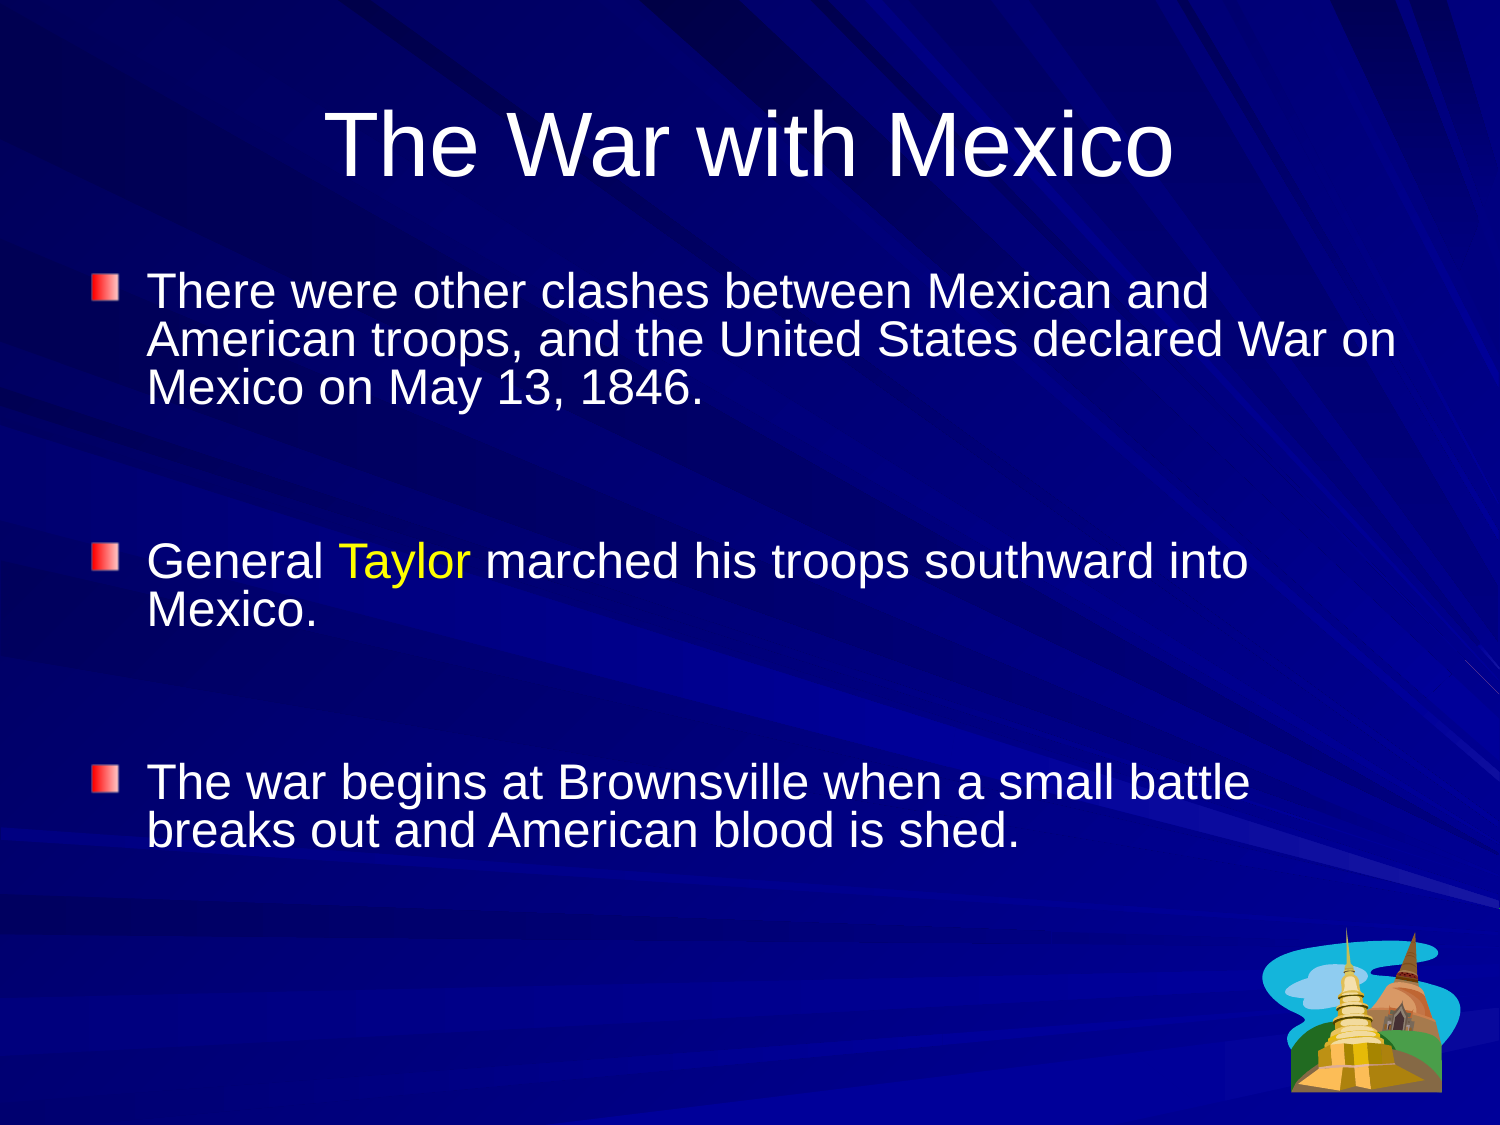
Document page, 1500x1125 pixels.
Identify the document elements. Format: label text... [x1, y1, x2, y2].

picture [90, 763, 122, 796]
picture [90, 272, 122, 304]
picture [90, 541, 122, 574]
title The War with Mexico [74, 45, 1426, 234]
picture [1262, 924, 1463, 1095]
list There were other clashes between Mexican and American troops, and the United States declared War on Mexico on May 13, 1846. General Taylor marched his troops southward into Mexico. The war begins at Brownsville when a small battle breaks out and American blood is shed. [74, 262, 1426, 1006]
